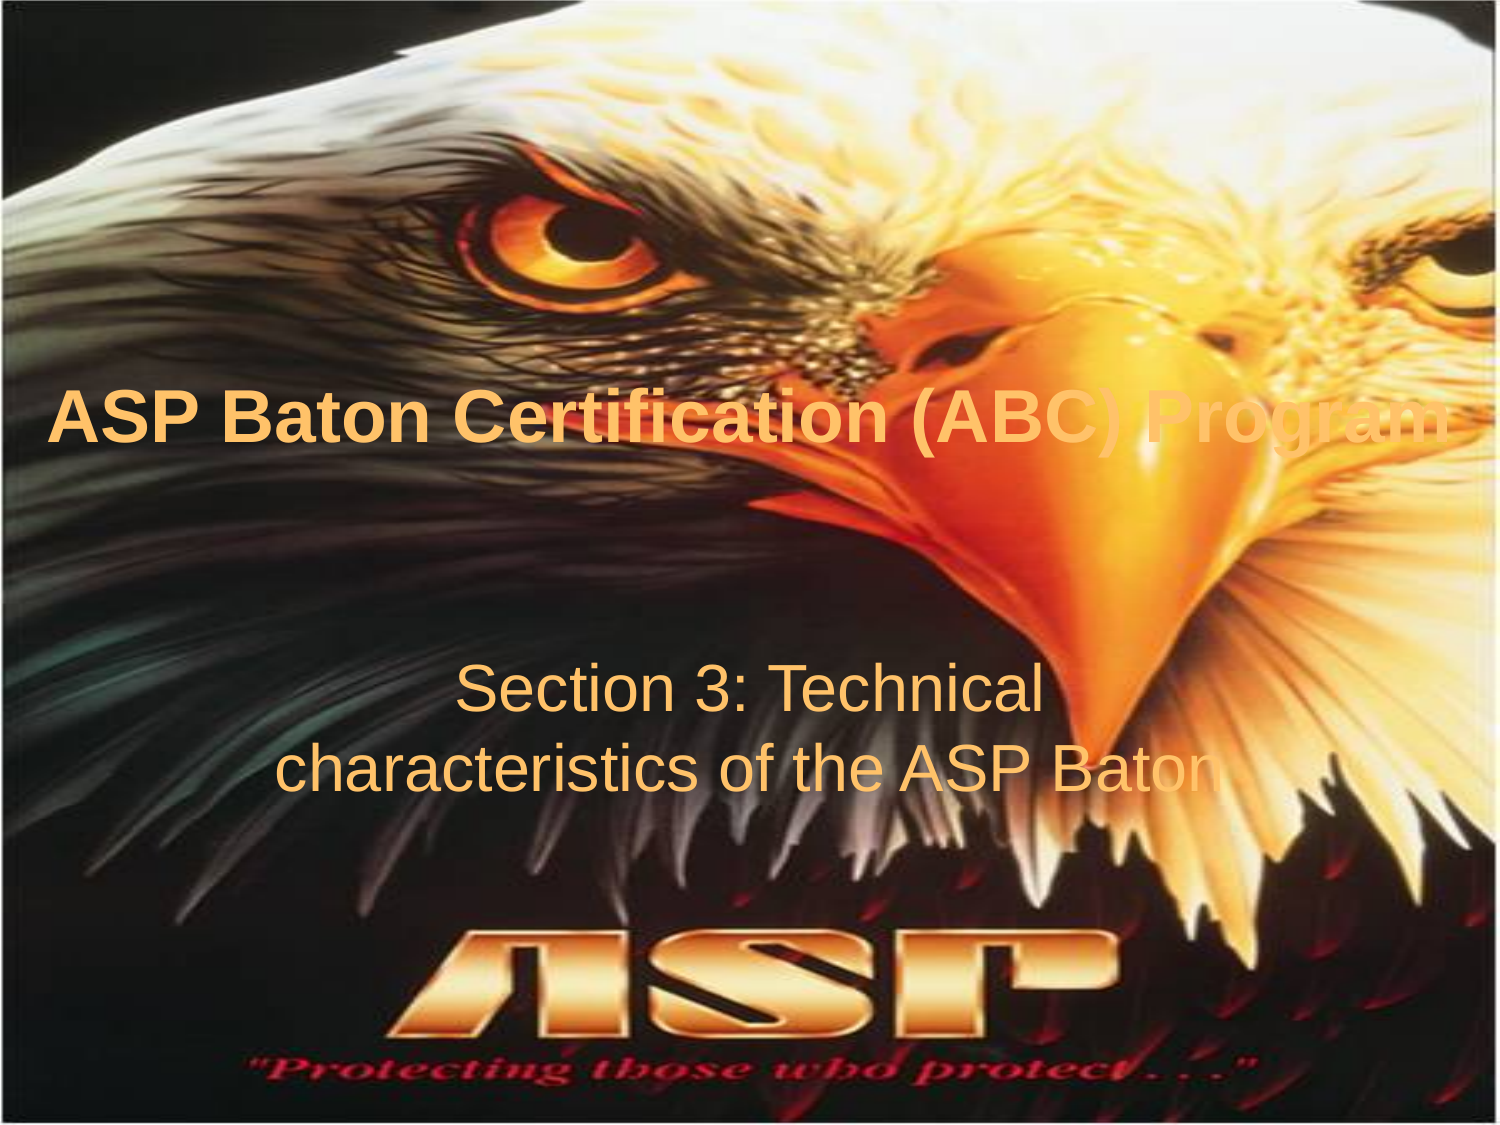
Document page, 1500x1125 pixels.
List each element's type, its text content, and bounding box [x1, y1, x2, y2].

title ASP Baton Certification (ABC) Program [24, 262, 1475, 563]
picture [0, 0, 1500, 1125]
subtitle Section 3: Technical characteristics of the ASP Baton [225, 637, 1275, 925]
